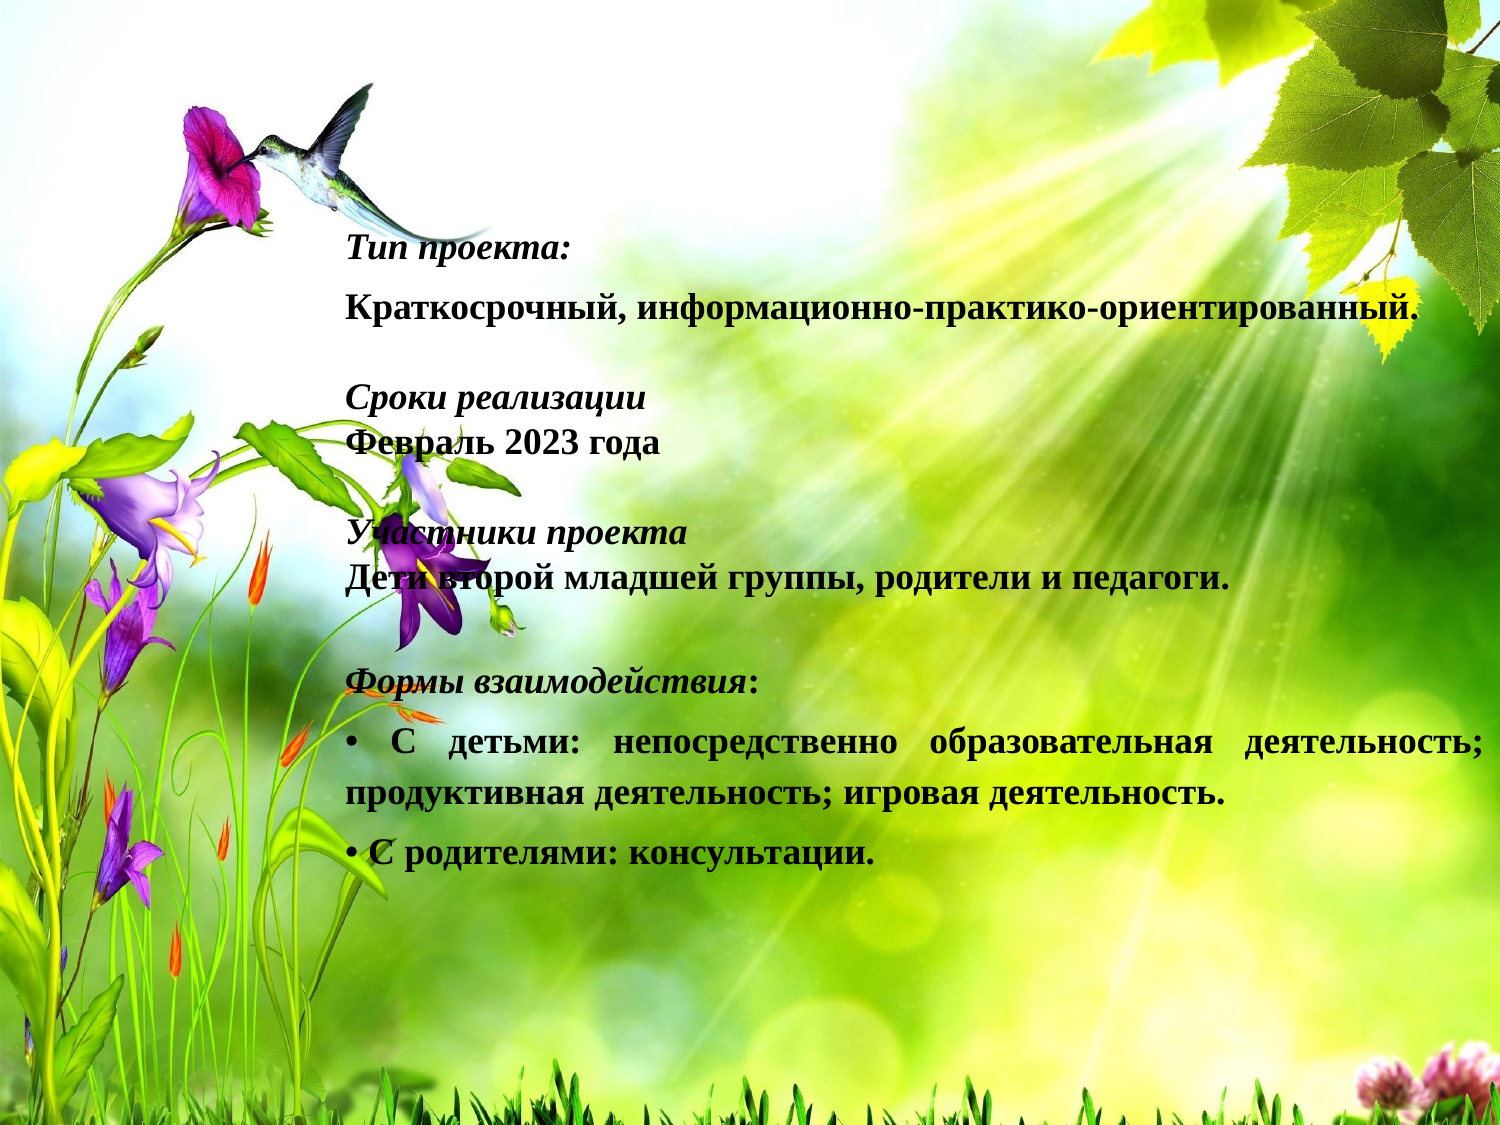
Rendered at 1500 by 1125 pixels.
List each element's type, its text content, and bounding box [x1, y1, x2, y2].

text_box Тип проекта: Краткосрочный, информационно-практико-ориентированный. Сроки реализации Февраль 2023 года Участники проекта Дети второй младшей группы, родители и педагоги. Формы взаимодействия: • С детьми: непосредственно образовательная деятельность; продуктивная деятельность; игровая деятельность. • С родителями: консультации. [330, 208, 1500, 880]
picture [0, 0, 1500, 1125]
